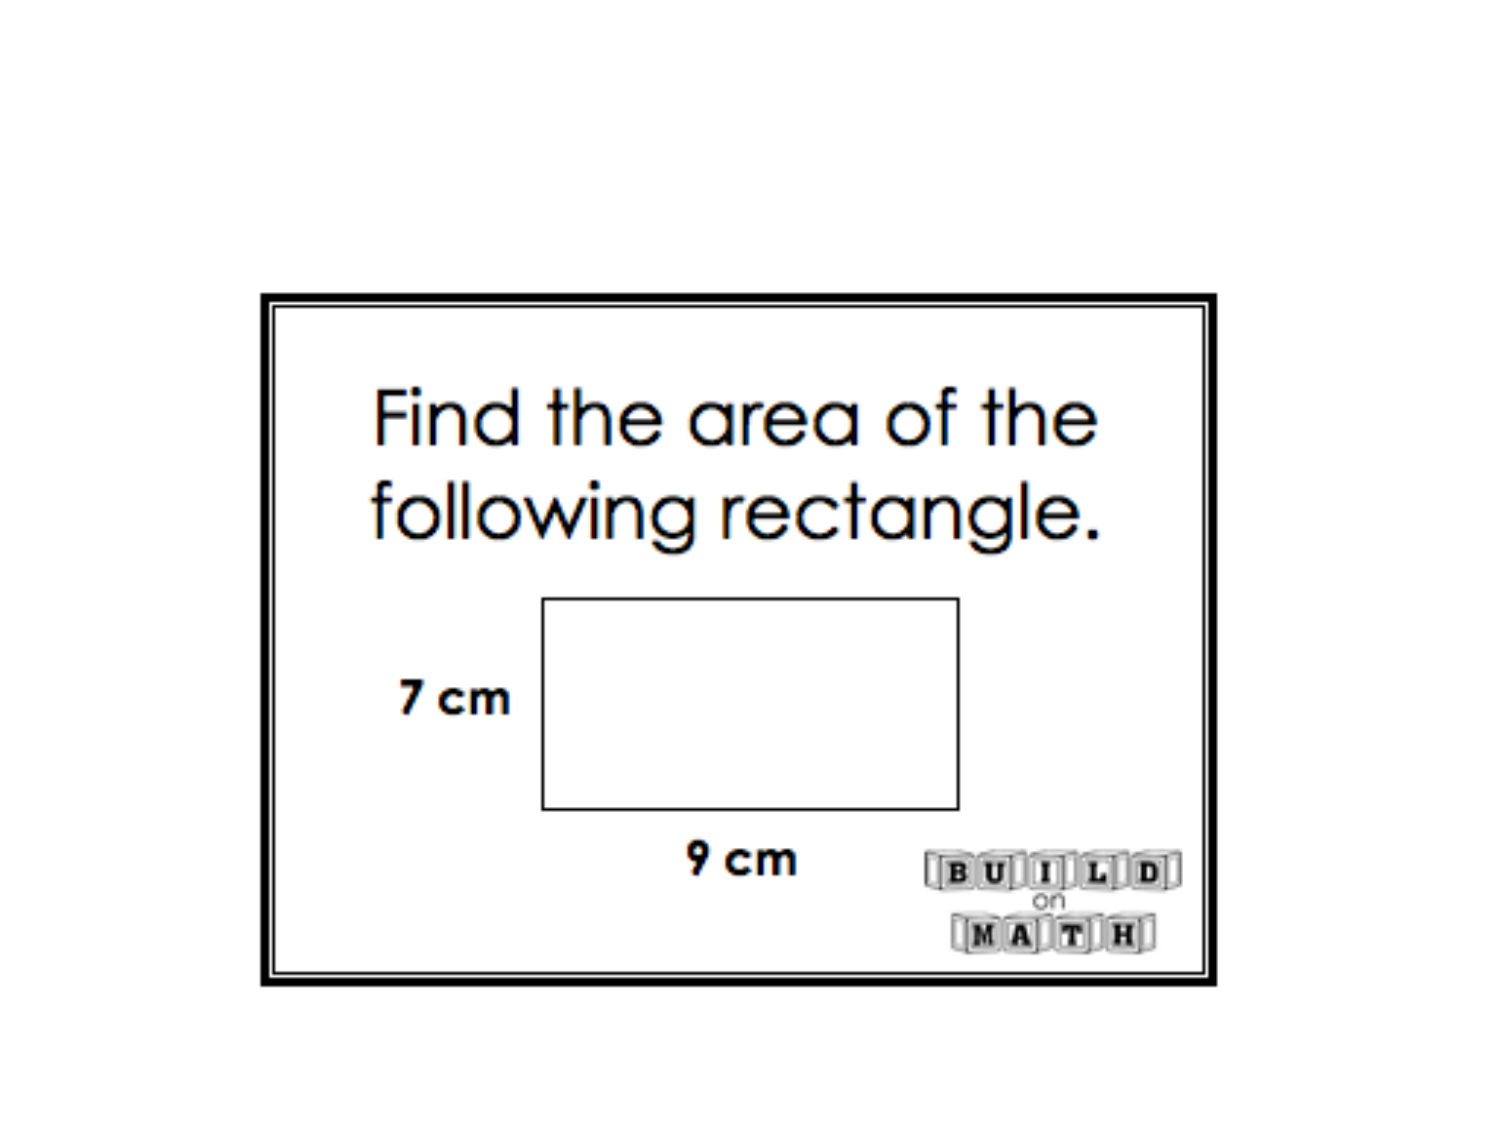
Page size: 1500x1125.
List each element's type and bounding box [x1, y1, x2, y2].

list [74, 262, 1426, 1006]
